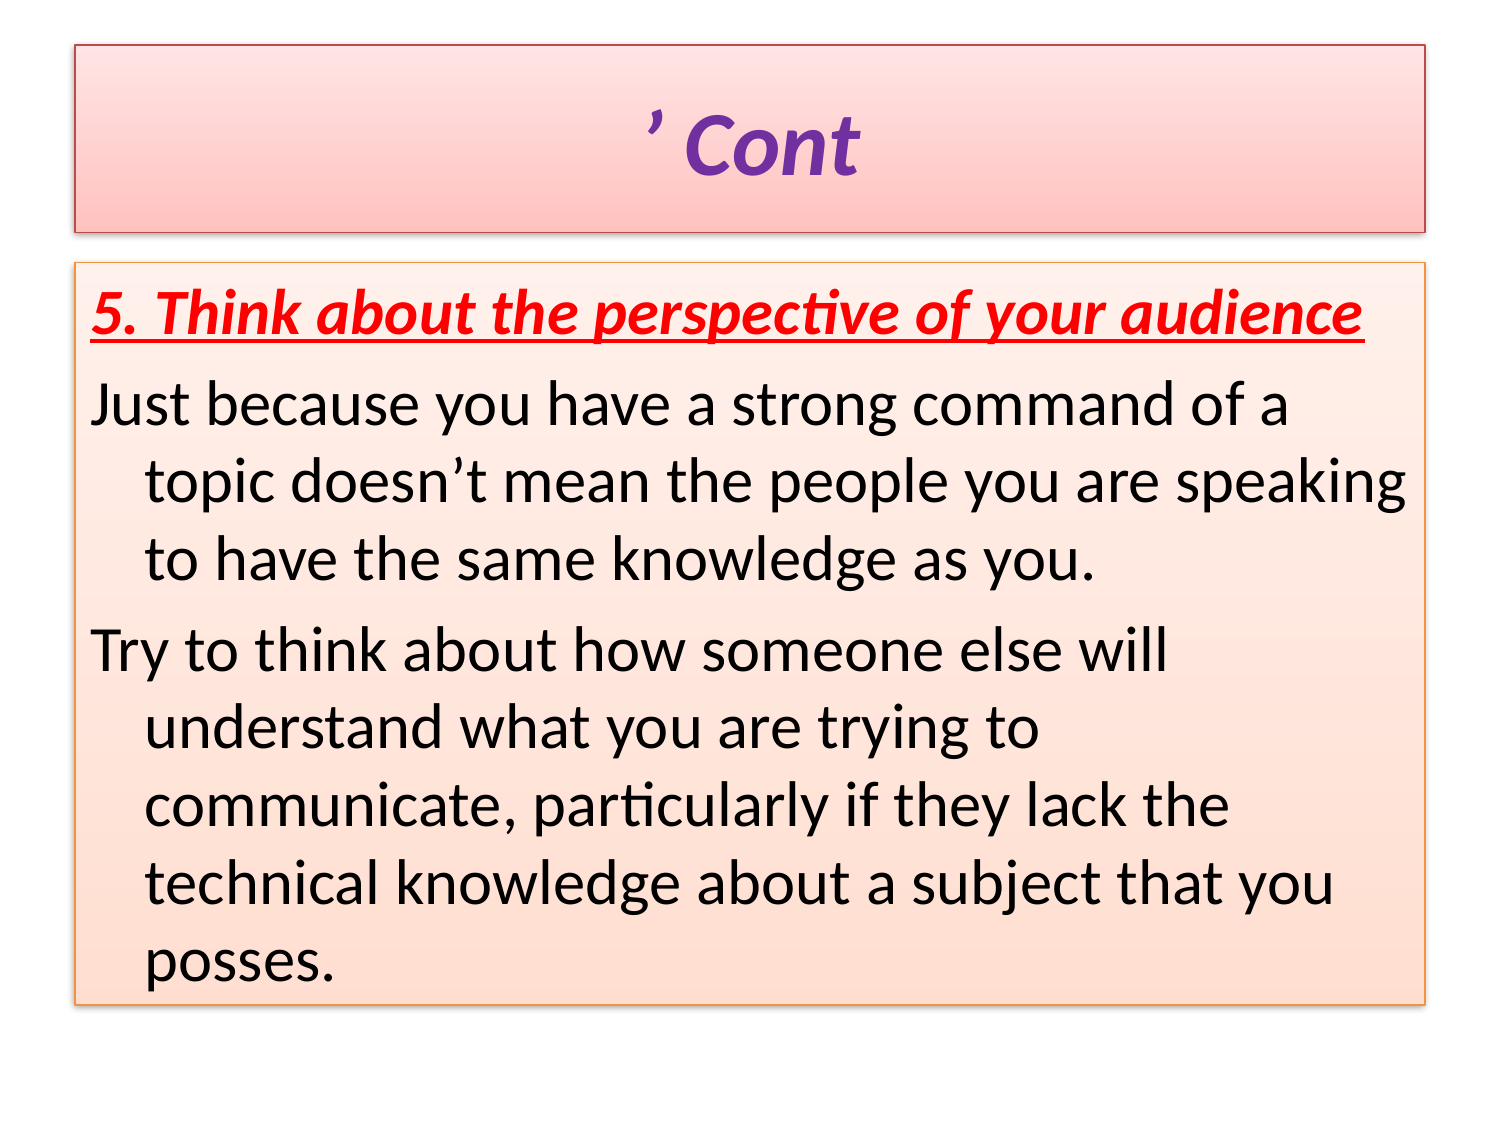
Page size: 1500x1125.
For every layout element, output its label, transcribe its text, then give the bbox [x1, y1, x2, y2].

title ’ Cont [74, 44, 1426, 233]
list 5. Think about the perspective of your audience Just because you have a strong command of a topic doesn’t mean the people you are speaking to have the same knowledge as you. Try to think about how someone else will understand what you are trying to communicate, particularly if they lack the technical knowledge about a subject that you posses. [74, 262, 1426, 1006]
